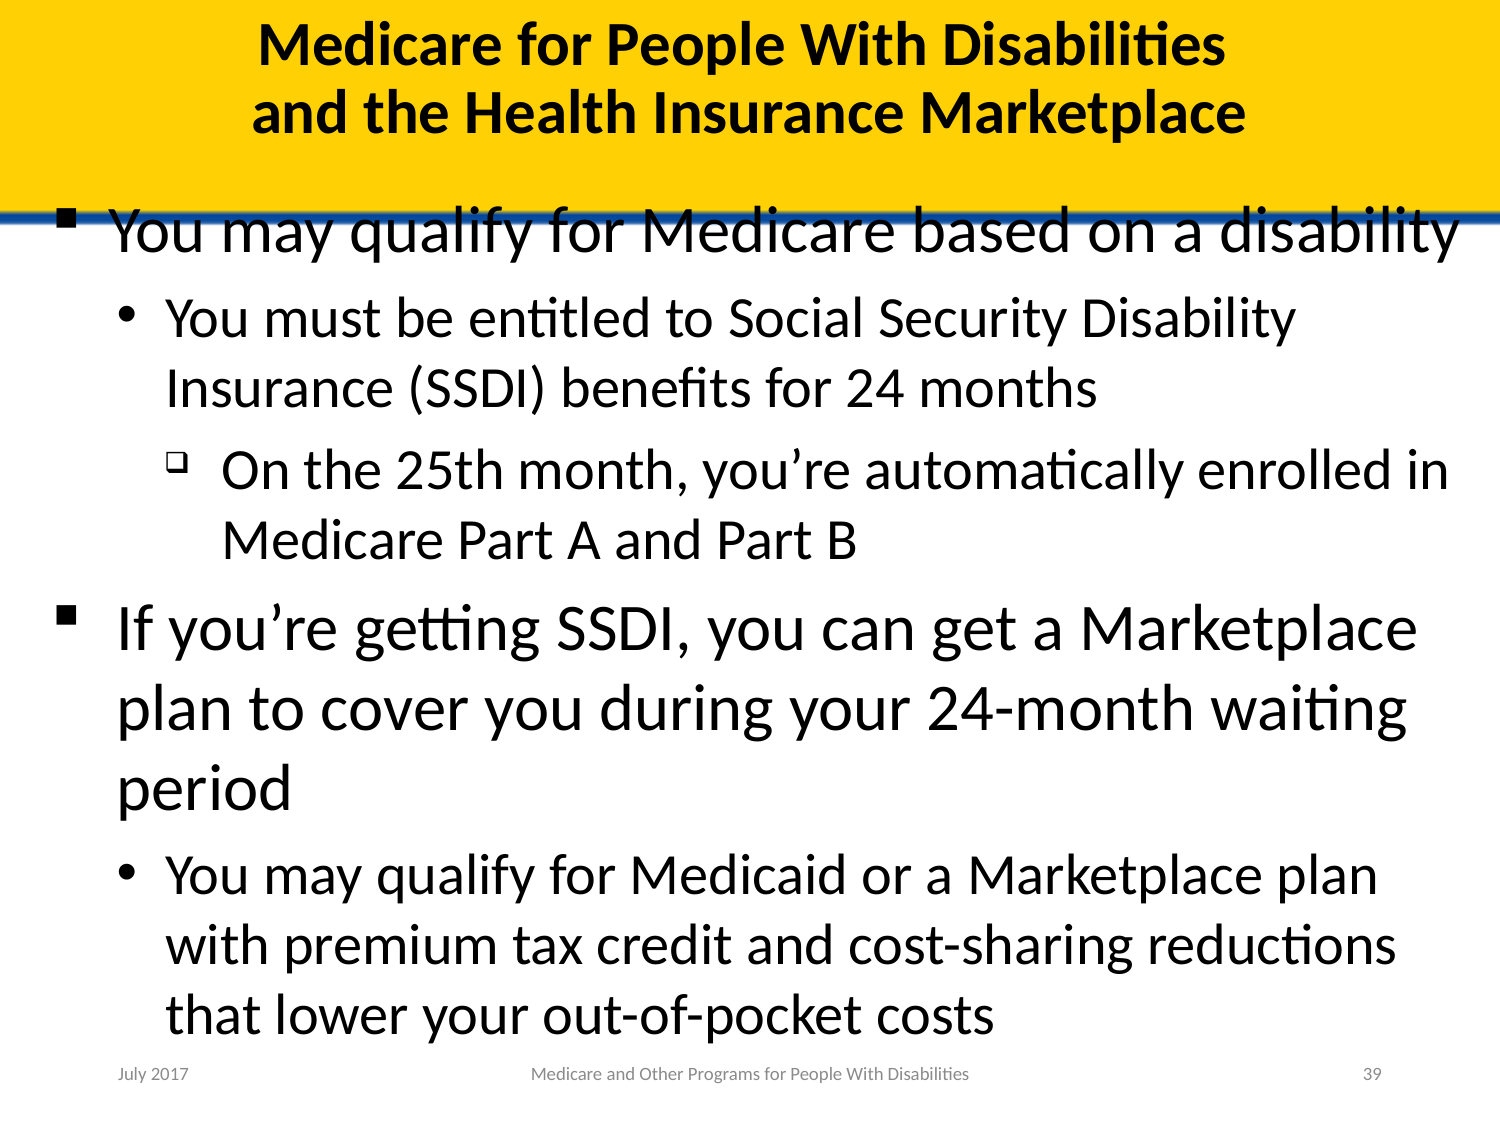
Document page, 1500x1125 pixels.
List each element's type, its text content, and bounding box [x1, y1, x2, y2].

picture [0, 0, 1500, 1125]
slide_number 39 [1059, 1042, 1397, 1103]
list You may qualify for Medicare based on a disability You must be entitled to Social Security Disability Insurance (SSDI) benefits for 24 months On the 25th month, you’re automatically enrolled in Medicare Part A and Part B If you’re getting SSDI, you can get a Marketplace plan to cover you during your 24-month waiting period You may qualify for Medicaid or a Marketplace plan with premium tax credit and cost-sharing reductions that lower your out-of-pocket costs [36, 178, 1480, 1060]
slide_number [103, 1042, 441, 1103]
footer Medicare and Other Programs for People With Disabilities [496, 1042, 1004, 1103]
title Medicare for People With Disabilities and the Health Insurance Marketplace [103, 2, 1397, 156]
